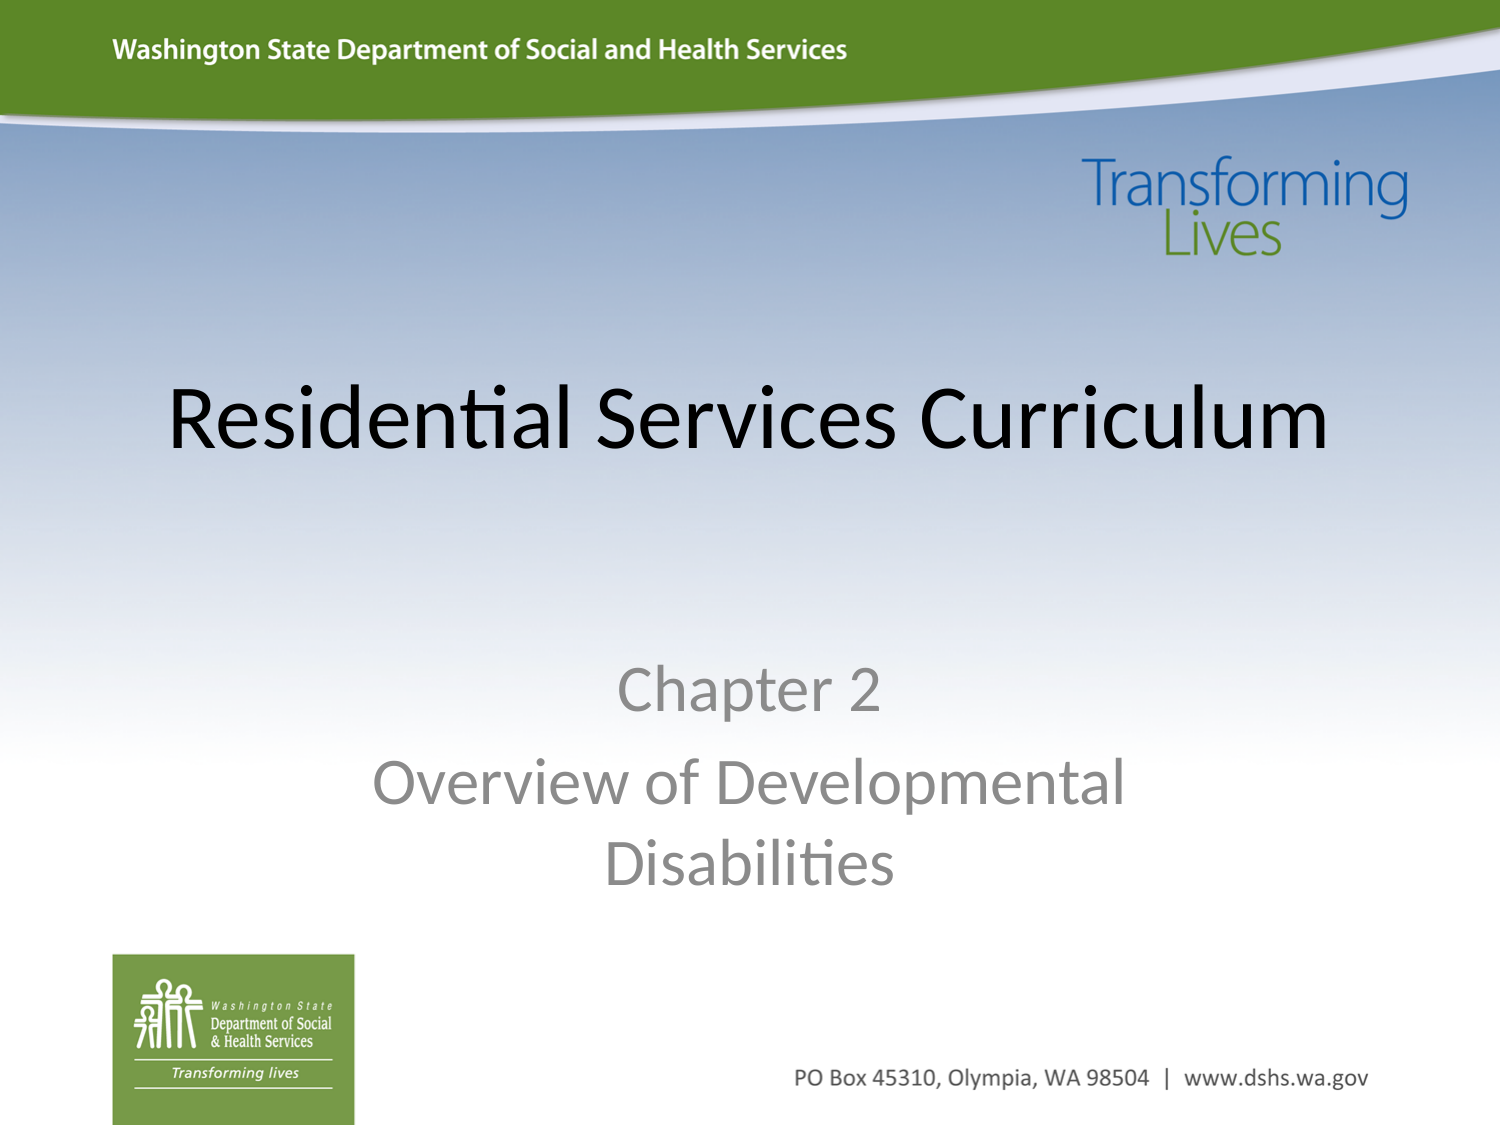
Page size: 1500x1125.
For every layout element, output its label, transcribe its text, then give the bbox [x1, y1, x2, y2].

subtitle Chapter 2 Overview of Developmental Disabilities [225, 637, 1275, 925]
title Residential Services Curriculum [112, 349, 1388, 591]
picture [0, 0, 1500, 1125]
